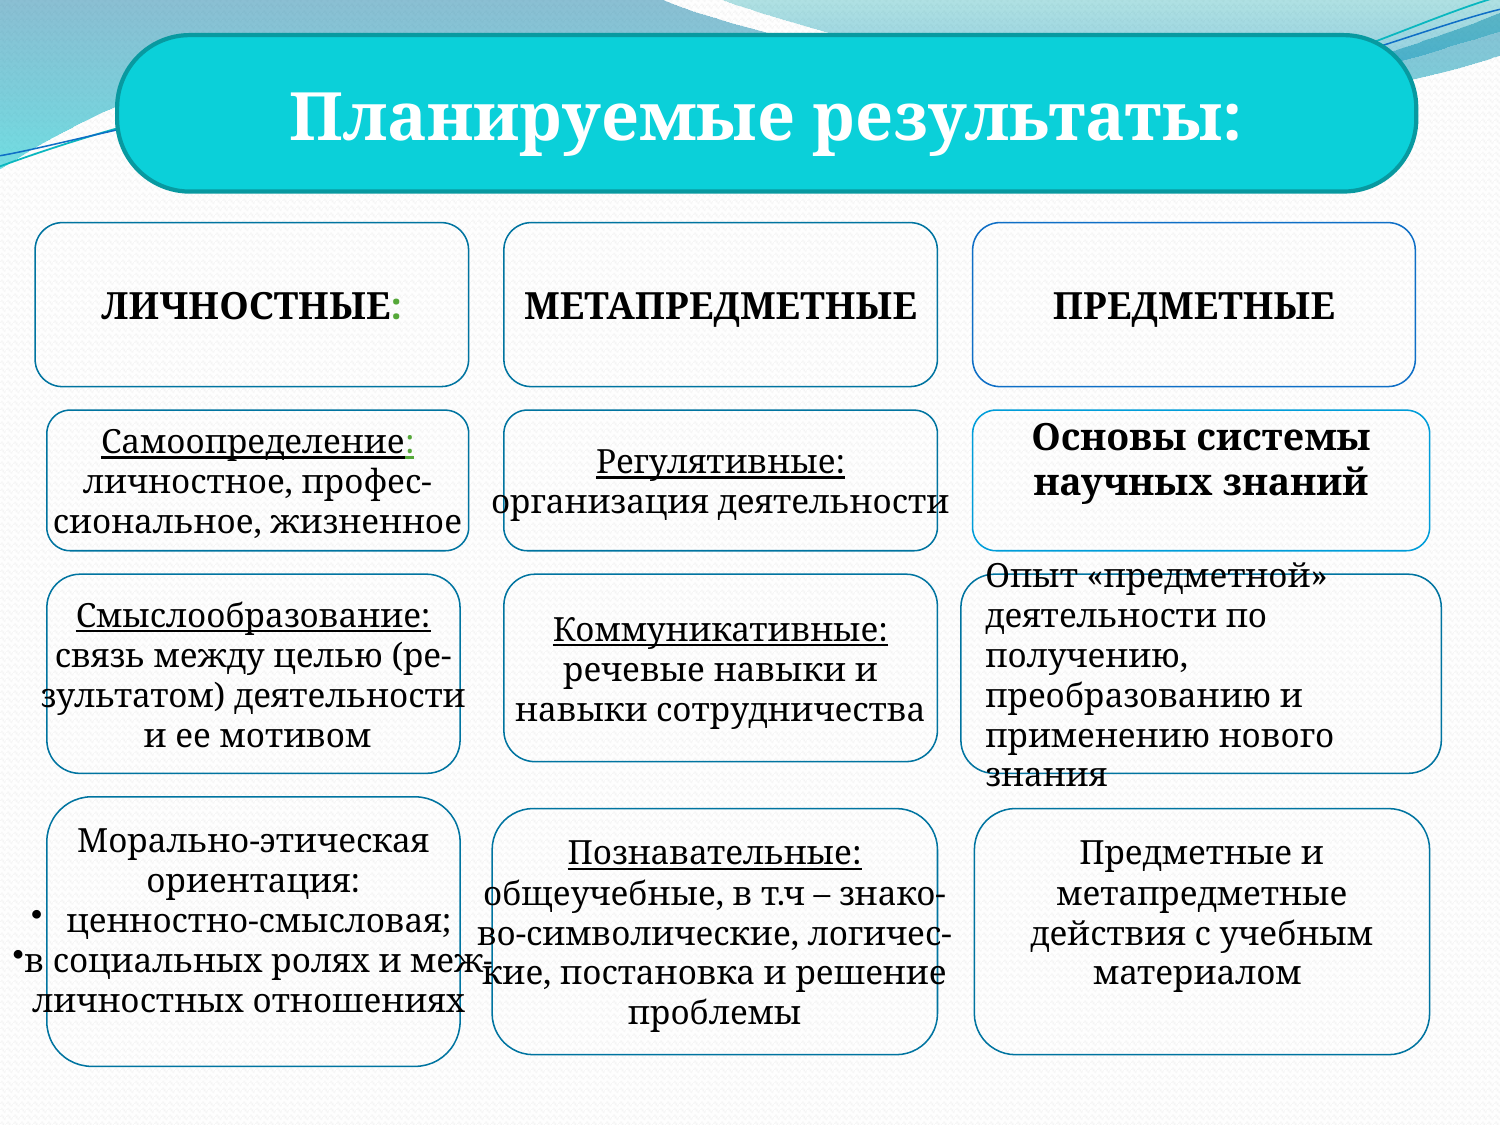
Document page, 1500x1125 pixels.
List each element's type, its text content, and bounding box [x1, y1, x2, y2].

text_box Регулятивные: организация деятельности [503, 409, 939, 552]
text_box МЕТАПРЕДМЕТНЫЕ [503, 221, 939, 388]
text_box Морально-этическая ориентация: ценностно-смысловая; в социальных ролях и меж- личностных отношениях [46, 796, 461, 1068]
text_box Самоопределение: личностное, профес- сиональное, жизненное [46, 409, 470, 552]
text_box Предметные и метапредметные действия с учебным материалом [973, 807, 1431, 1056]
text_box Коммуникативные: речевые навыки и навыки сотрудничества [503, 573, 939, 763]
text_box ЛИЧНОСТНЫЕ: [34, 221, 470, 388]
text_box Опыт «предметной» деятельности по получению, преобразованию и применению нового знания [960, 573, 1443, 775]
text_box Основы системы научных знаний [970, 407, 1432, 553]
text_box ПРЕДМЕТНЫЕ [971, 221, 1417, 388]
text_box Познавательные: общеучебные, в т.ч – знако- во-символические, логичес- кие, постановка и решение проблемы [491, 807, 939, 1056]
text_box Смыслообразование: связь между целью (ре- зультатом) деятельности и ее мотивом [46, 573, 461, 775]
text_box Планируемые результаты: [115, 32, 1419, 194]
